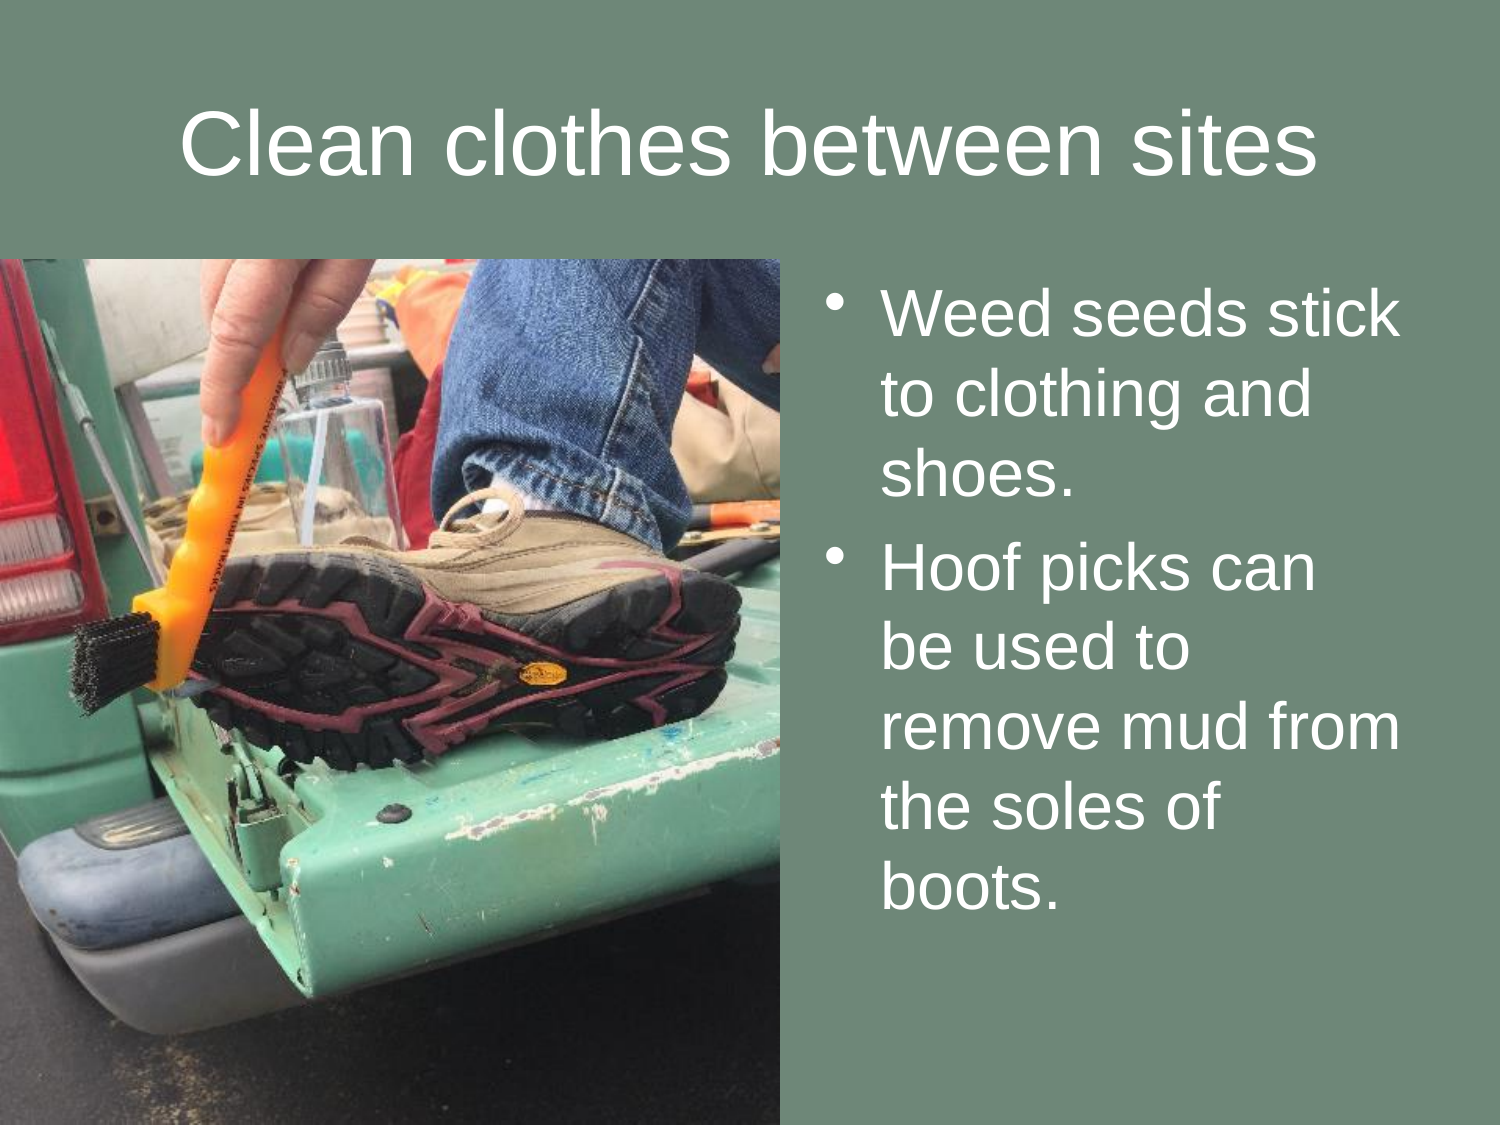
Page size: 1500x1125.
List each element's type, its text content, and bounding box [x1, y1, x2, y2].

title Clean clothes between sites [74, 44, 1426, 233]
picture [0, 258, 780, 1125]
list Weed seeds stick to clothing and shoes. Hoof picks can be used to remove mud from the soles of boots. [808, 262, 1426, 1006]
